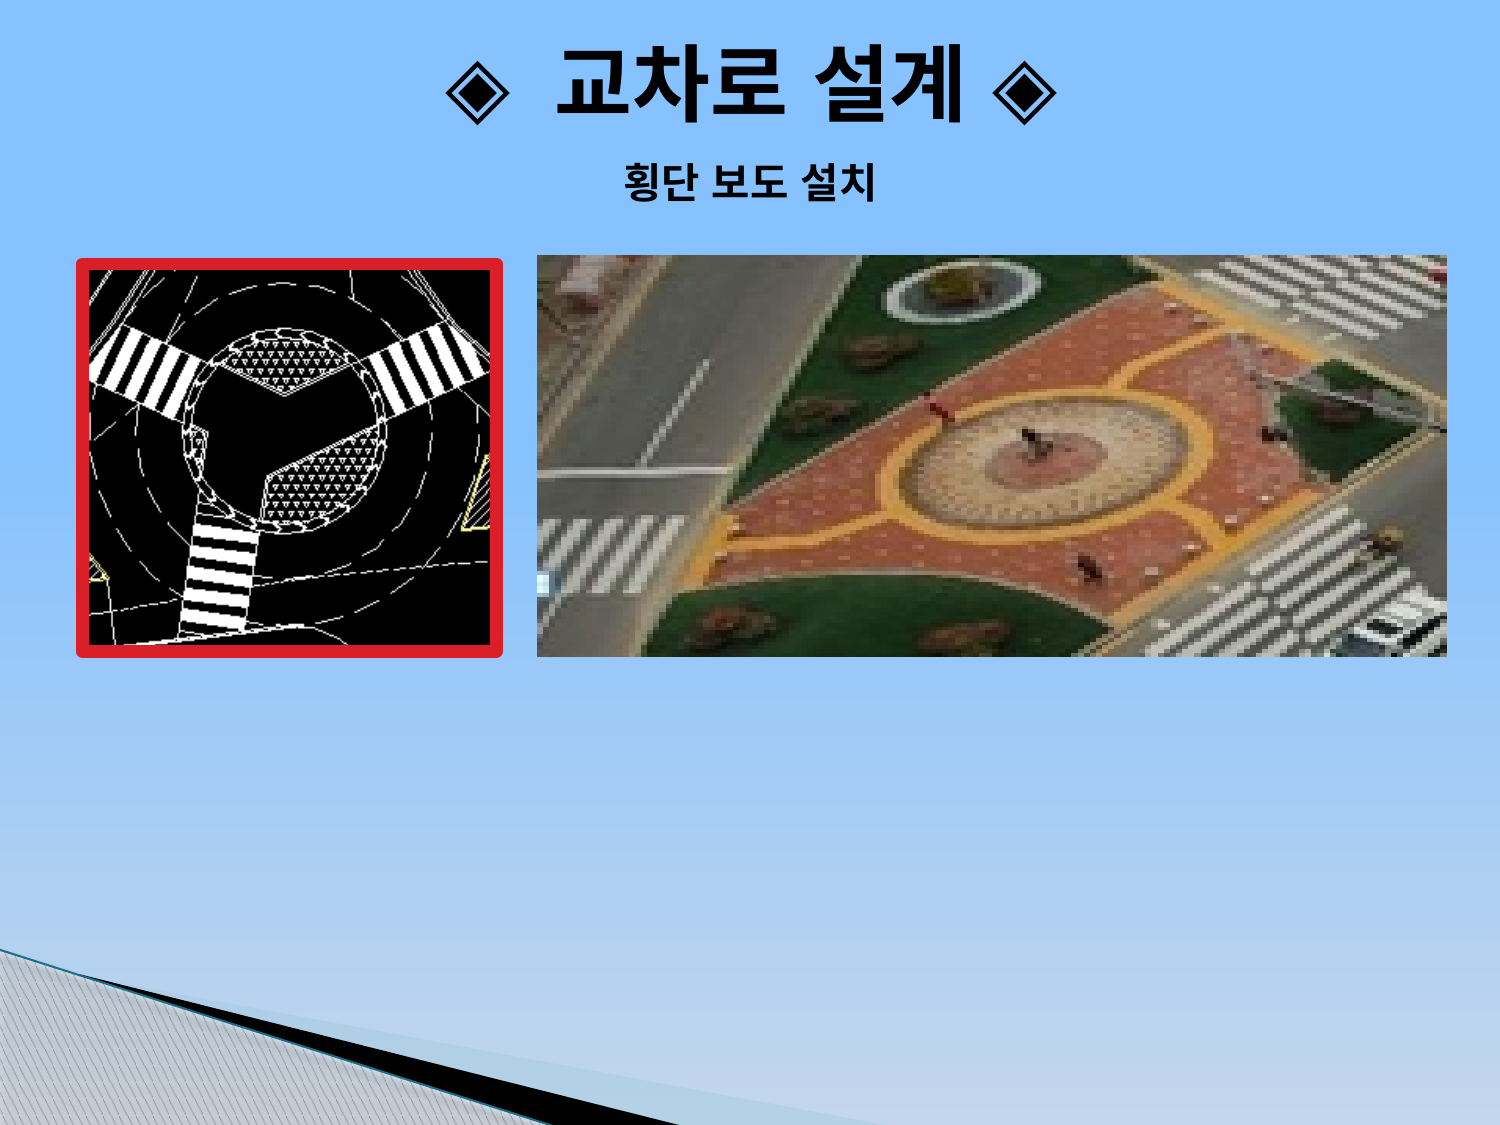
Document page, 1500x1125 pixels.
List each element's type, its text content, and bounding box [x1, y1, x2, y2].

picture [88, 269, 491, 646]
title ◈ 교차로 설계 ◈ [76, 23, 1427, 141]
text_box 횡단 보도 설치 [608, 149, 928, 214]
picture [537, 255, 1448, 658]
